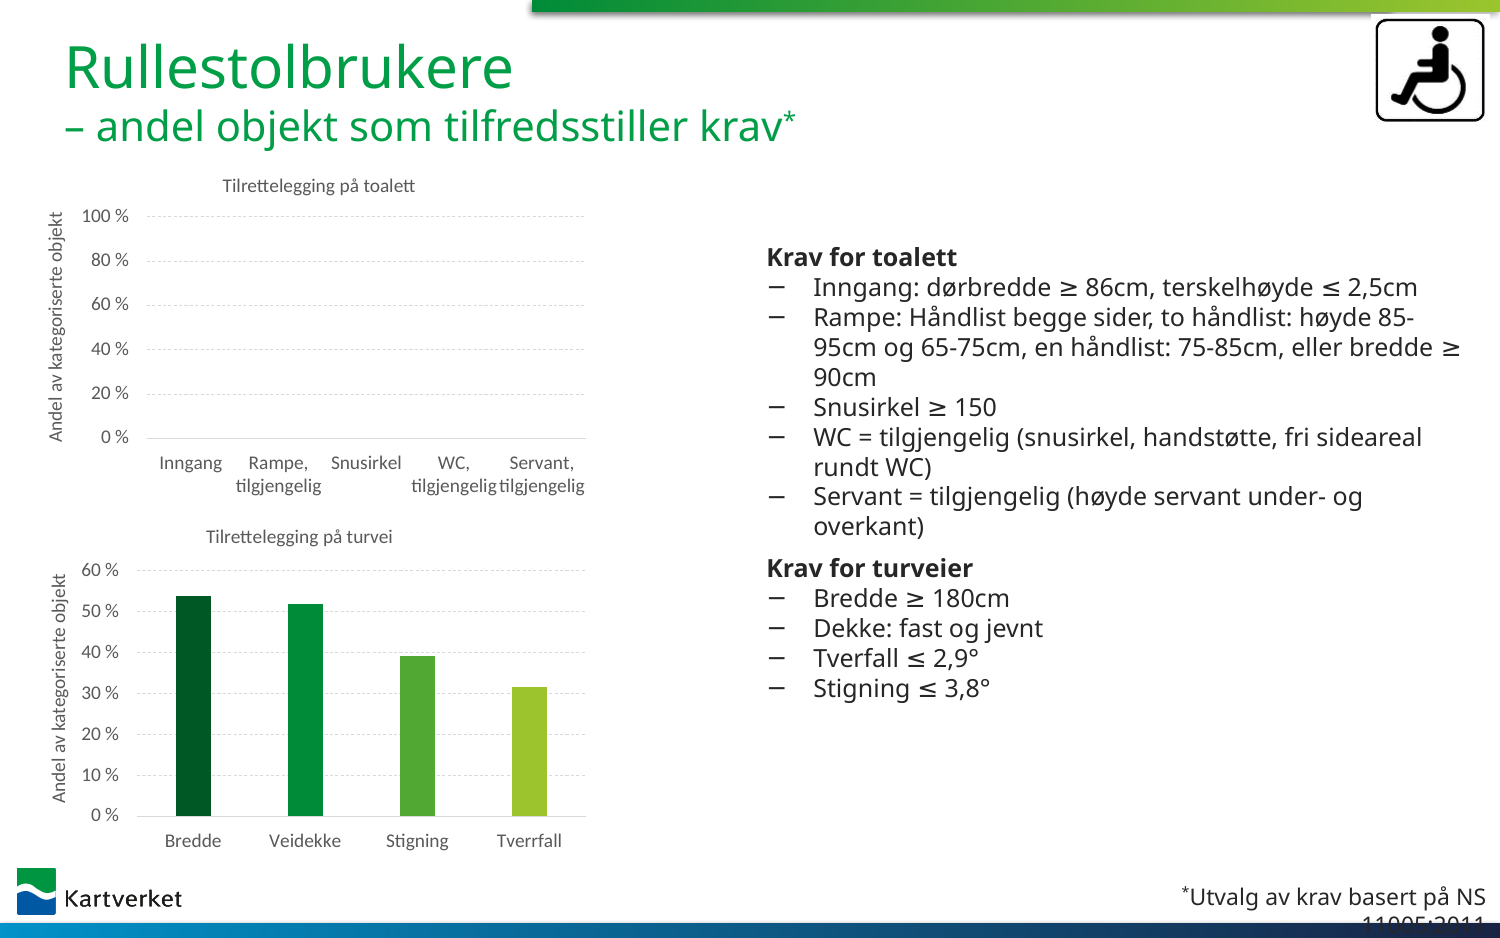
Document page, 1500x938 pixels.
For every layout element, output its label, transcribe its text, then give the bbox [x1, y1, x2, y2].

text_box *Utvalg av krav basert på NS 11005:2011 [1068, 873, 1500, 938]
text_box Rullestolbrukere – andel objekt som tilfredsstiller krav* [49, 14, 1431, 158]
picture [41, 520, 597, 859]
picture [41, 166, 598, 505]
text_box Krav for turveier Bredde ≥ 180cm Dekke: fast og jevnt Tverfall ≤ 2,9° Stigning ≤ 3,8° [751, 545, 1483, 710]
text_box Krav for toalett Inngang: dørbredde ≥ 86cm, terskelhøyde ≤ 2,5cm Rampe: Håndlist begge sider, to håndlist: høyde 85-95cm og 65-75cm, en håndlist: 75-85cm, eller bredde ≥ 90cm Snusirkel ≥ 150 WC = tilgjengelig (snusirkel, handstøtte, fri sideareal rundt WC) Servant = tilgjengelig (høyde servant under- og overkant) [751, 234, 1483, 545]
picture [1371, 13, 1491, 127]
